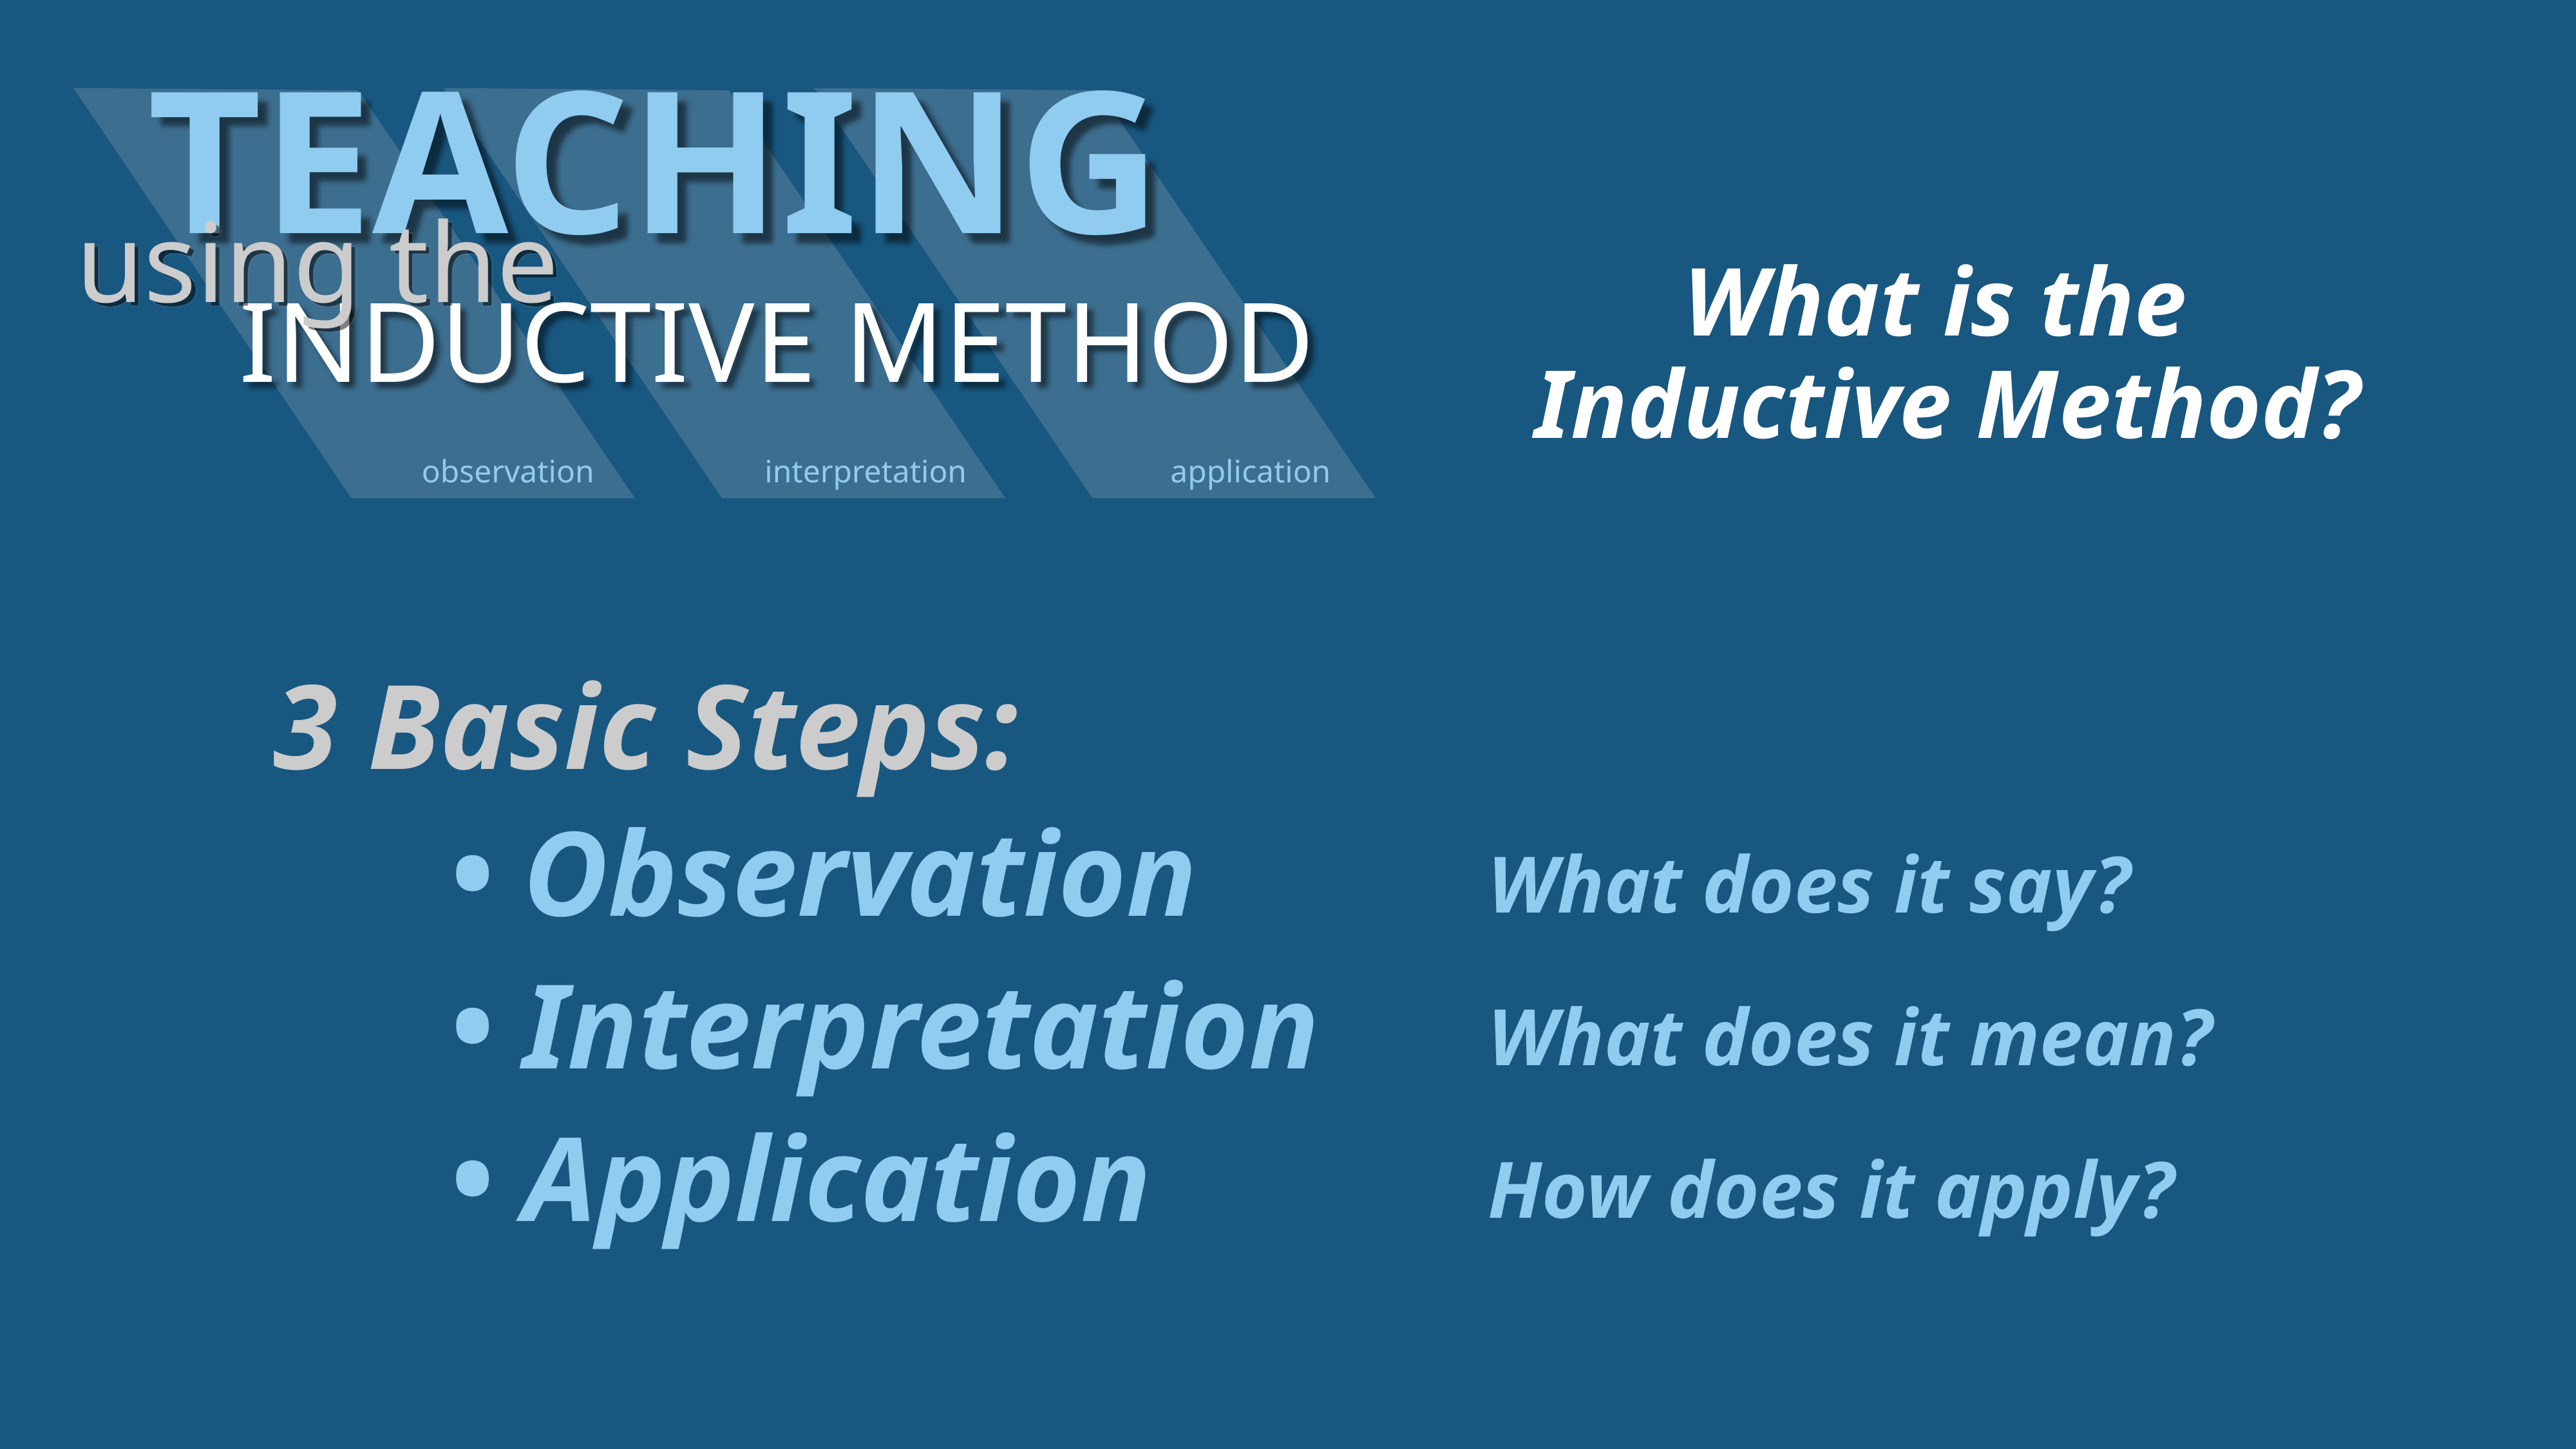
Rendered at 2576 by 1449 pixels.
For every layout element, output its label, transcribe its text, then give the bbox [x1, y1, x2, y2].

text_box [73, 14, 1376, 498]
text_box What is the Inductive Method? [1530, 285, 2366, 455]
text_box What does it say? [1482, 848, 2327, 934]
text_box How does it apply? [1482, 1153, 2327, 1238]
text_box • Interpretation [443, 973, 1419, 1097]
text_box • Observation [443, 820, 1288, 944]
text_box • Application [443, 1126, 1288, 1249]
text_box What does it mean? [1482, 1000, 2327, 1086]
text_box 3 Basic Steps: [267, 674, 1113, 797]
